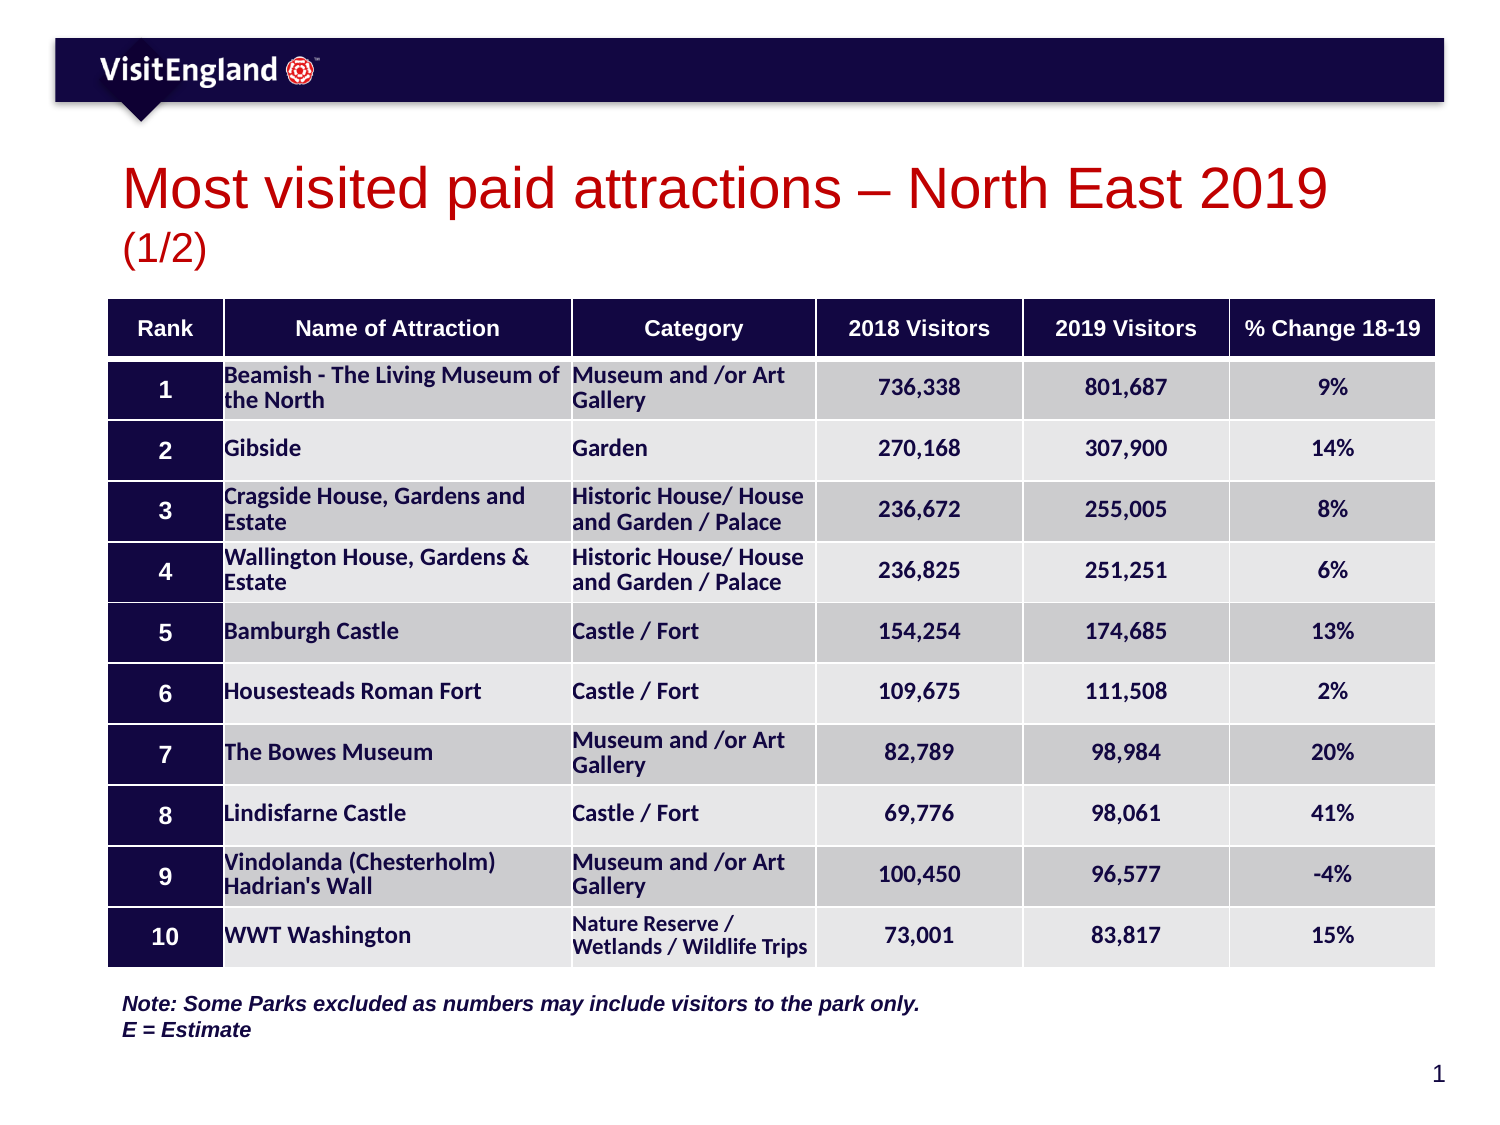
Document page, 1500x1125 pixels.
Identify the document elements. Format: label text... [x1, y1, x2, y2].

table_cell Vindolanda (Chesterholm) Hadrian's Wall [225, 847, 571, 906]
table_cell Garden [573, 421, 815, 480]
table_cell 736,338 [817, 362, 1022, 419]
table_cell 83,817 [1024, 908, 1229, 967]
table_cell 96,577 [1024, 847, 1229, 906]
table_cell Castle / Fort [573, 603, 815, 662]
table_cell Castle / Fort [573, 664, 815, 723]
table_cell 307,900 [1024, 421, 1229, 480]
table_cell 236,672 [817, 482, 1022, 541]
table_cell 15% [1230, 908, 1435, 967]
table_cell Lindisfarne Castle [225, 786, 571, 845]
table_cell 8% [1230, 482, 1435, 541]
table_cell The Bowes Museum [225, 725, 571, 784]
table_cell 20% [1230, 725, 1435, 784]
table_cell Nature Reserve / Wetlands / Wildlife Trips [573, 908, 815, 967]
table_cell 9 [108, 847, 223, 906]
table_cell 109,675 [817, 664, 1022, 723]
table_cell 4 [108, 543, 223, 602]
table_cell 174,685 [1024, 603, 1229, 662]
table_header Category [573, 299, 815, 356]
table_cell 255,005 [1024, 482, 1229, 541]
table_header Name of Attraction [225, 299, 571, 356]
table_cell 2 [108, 421, 223, 480]
table_cell 7 [108, 725, 223, 784]
table_cell 154,254 [817, 603, 1022, 662]
table_cell 82,789 [817, 725, 1022, 784]
table_cell WWT Washington [225, 908, 571, 967]
table_cell 13% [1230, 603, 1435, 662]
table_cell Castle / Fort [573, 786, 815, 845]
table_cell 5 [108, 603, 223, 662]
table_cell 69,776 [817, 786, 1022, 845]
text_box Note: Some Parks excluded as numbers may include visitors to the park only. E = Estimate [107, 982, 1405, 1050]
table_cell 251,251 [1024, 543, 1229, 602]
table_cell 6 [108, 664, 223, 723]
table_cell 3 [108, 482, 223, 541]
table_cell Wallington House, Gardens & Estate [225, 543, 571, 602]
table_cell 10 [108, 908, 223, 967]
table_cell 1 [108, 362, 223, 419]
table_cell 111,508 [1024, 664, 1229, 723]
table_cell Museum and /or Art Gallery [573, 362, 815, 419]
table_cell 9% [1230, 362, 1435, 419]
table_cell Cragside House, Gardens and Estate [225, 482, 571, 541]
table_cell 100,450 [817, 847, 1022, 906]
table_cell 14% [1230, 421, 1435, 480]
table_cell 98,984 [1024, 725, 1229, 784]
table_cell 236,825 [817, 543, 1022, 602]
table_cell 41% [1230, 786, 1435, 845]
table_cell 801,687 [1024, 362, 1229, 419]
table_cell Historic House/ House and Garden / Palace [573, 482, 815, 541]
table_header 2018 Visitors [817, 299, 1022, 356]
table_cell Museum and /or Art Gallery [573, 725, 815, 784]
table_cell 8 [108, 786, 223, 845]
table_header 2019 Visitors [1024, 299, 1229, 356]
table_cell Gibside [225, 421, 571, 480]
table_cell Housesteads Roman Fort [225, 664, 571, 723]
table_cell Bamburgh Castle [225, 603, 571, 662]
table_cell 2% [1230, 664, 1435, 723]
table_cell Historic House/ House and Garden / Palace [573, 543, 815, 602]
title Most visited paid attractions – North East 2019 (1/2) [107, 143, 1445, 276]
picture [95, 56, 322, 88]
table_cell 6% [1230, 543, 1435, 602]
table_cell Museum and /or Art Gallery [573, 847, 815, 906]
table_cell 270,168 [817, 421, 1022, 480]
table_cell -4% [1230, 847, 1435, 906]
table_header Rank [108, 299, 223, 356]
table_cell 73,001 [817, 908, 1022, 967]
table_header % Change 18-19 [1230, 299, 1435, 356]
table_cell 98,061 [1024, 786, 1229, 845]
table_cell Beamish - The Living Museum of the North [225, 362, 571, 419]
